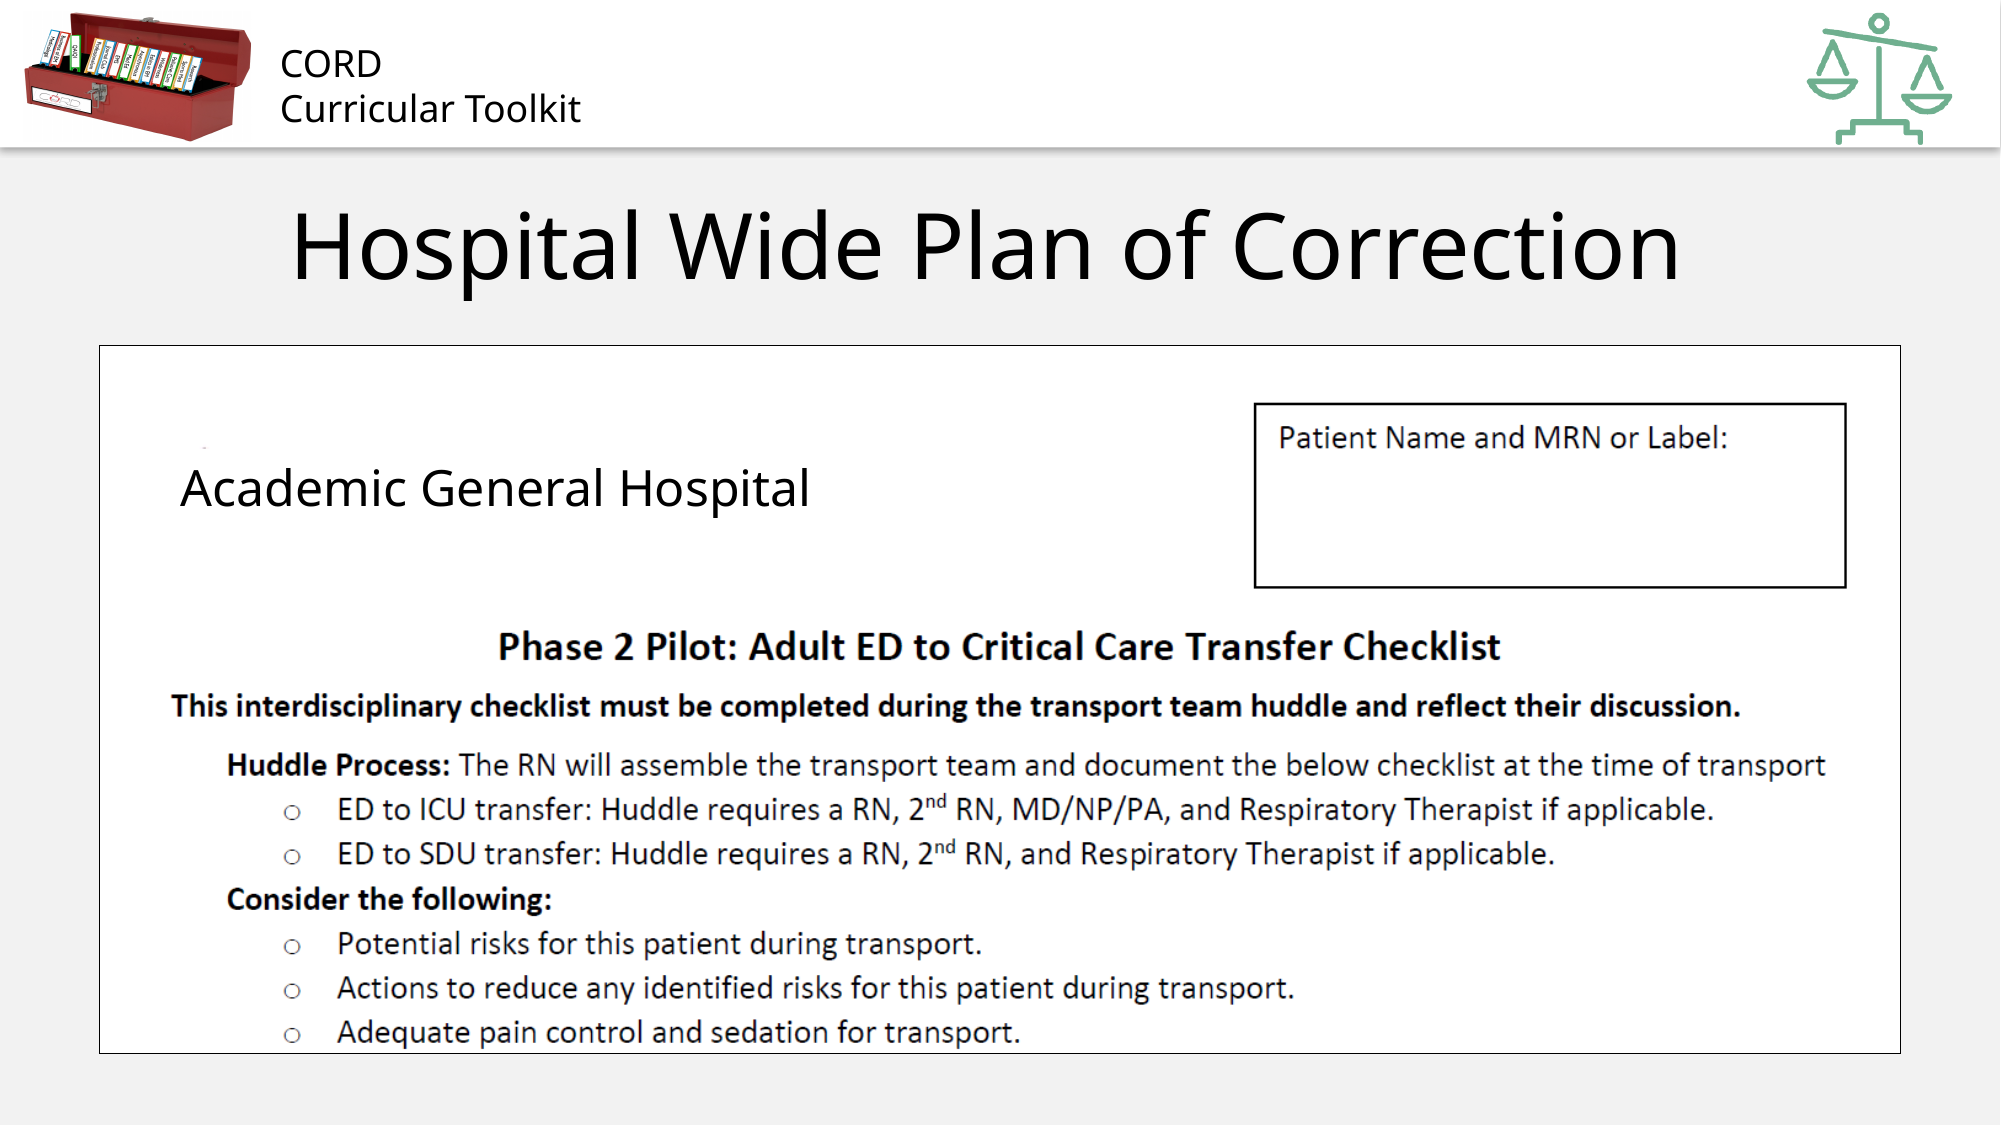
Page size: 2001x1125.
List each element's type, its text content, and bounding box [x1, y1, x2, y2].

text_box Hospital Wide Plan of Correction [86, 149, 1887, 337]
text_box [98, 345, 1901, 1055]
picture [1796, 0, 1961, 161]
